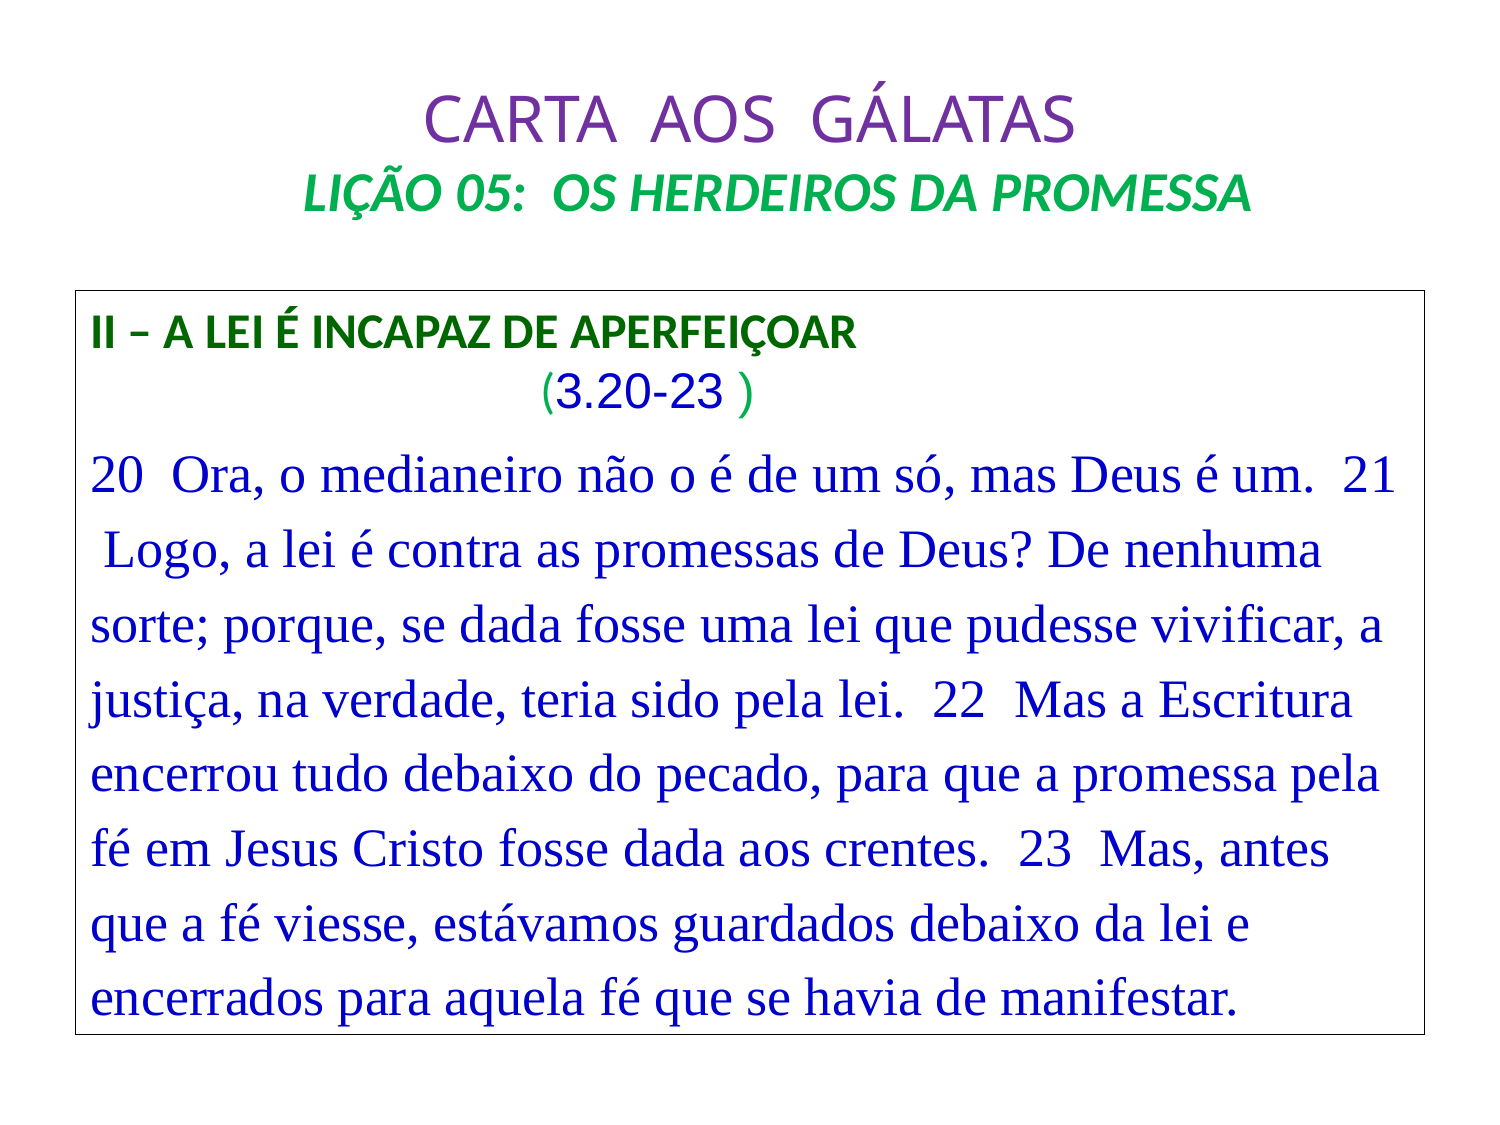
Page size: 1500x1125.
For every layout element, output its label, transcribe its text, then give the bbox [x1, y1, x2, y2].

title CARTA AOS GÁLATAS LIÇÃO 05: OS HERDEIROS DA PROMESSA [75, 45, 1425, 256]
list II – A LEI É INCAPAZ DE APERFEIÇOAR (3.20-23 ) 20 Ora, o medianeiro não o é de um só, mas Deus é um. 21 Logo, a lei é contra as promessas de Deus? De nenhuma sorte; porque, se dada fosse uma lei que pudesse vivificar, a justiça, na verdade, teria sido pela lei. 22 Mas a Escritura encerrou tudo debaixo do pecado, para que a promessa pela fé em Jesus Cristo fosse dada aos crentes. 23 Mas, antes que a fé viesse, estávamos guardados debaixo da lei e encerrados para aquela fé que se havia de manifestar. [75, 290, 1425, 1035]
